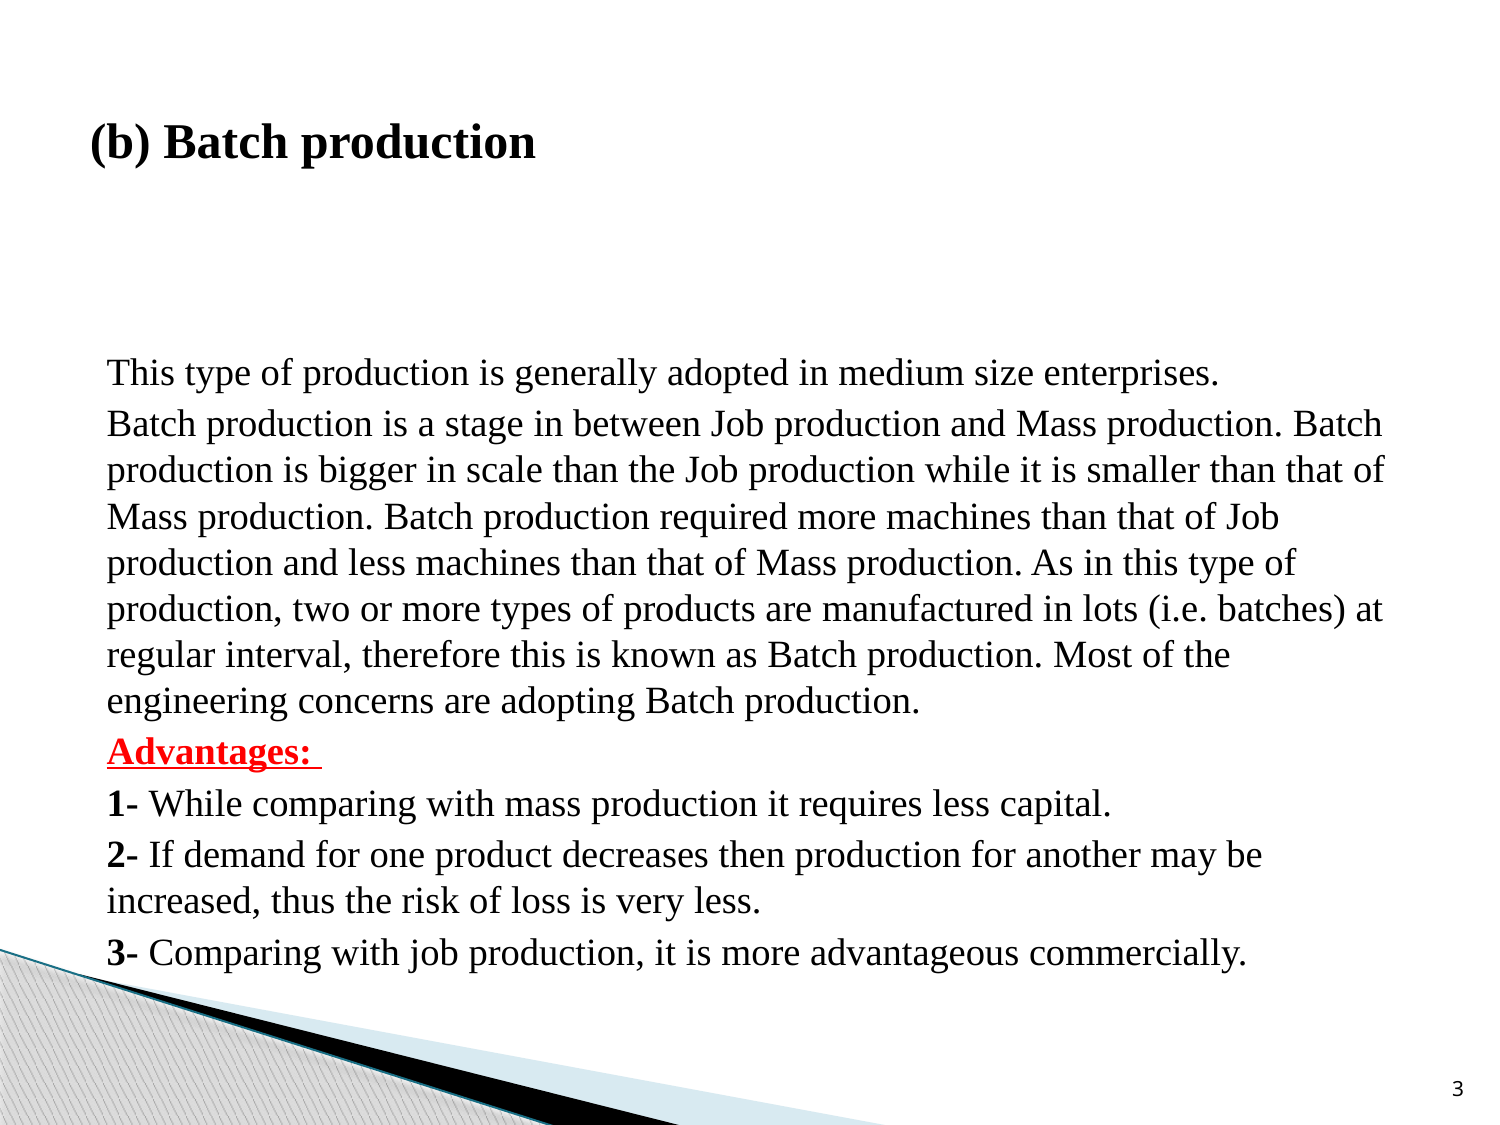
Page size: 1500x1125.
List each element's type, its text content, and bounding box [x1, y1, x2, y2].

list This type of production is generally adopted in medium size enterprises. Batch production is a stage in between Job production and Mass production. Batch production is bigger in scale than the Job production while it is smaller than that of Mass production. Batch production required more machines than that of Job production and less machines than that of Mass production. As in this type of production, two or more types of products are manufactured in lots (i.e. batches) at regular interval, therefore this is known as Batch production. Most of the engineering concerns are adopting Batch production. Advantages: 1- While comparing with mass production it requires less capital. 2- If demand for one product decreases then production for another may be increased, thus the risk of loss is very less. 3- Comparing with job production, it is more advantageous commercially. [75, 243, 1425, 986]
slide_number 3 [1418, 1051, 1479, 1112]
title (b) Batch production [75, 45, 1425, 233]
